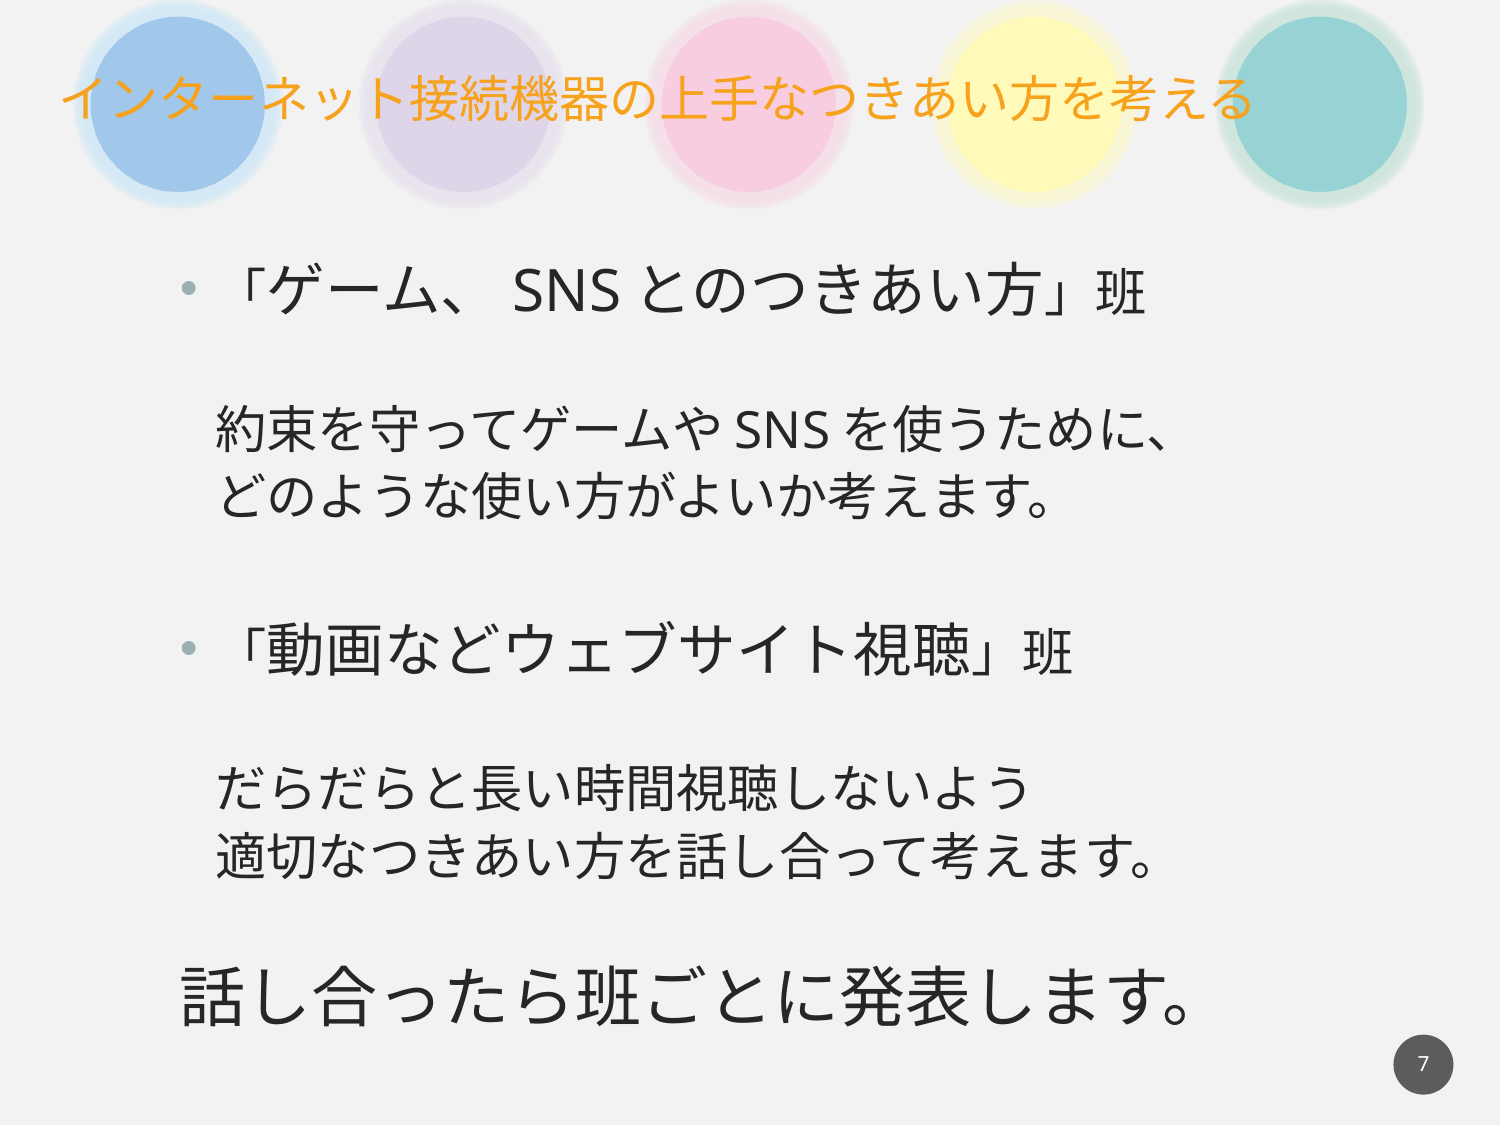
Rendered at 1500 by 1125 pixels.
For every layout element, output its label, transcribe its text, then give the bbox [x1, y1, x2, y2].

list 「ゲーム、SNSとのつきあい方」班 約束を守ってゲームやSNSを使うために、 どのような使い方がよいか考えます。 「動画などウェブサイト視聴」班 だらだらと長い時間視聴しないよう 適切なつきあい方を話し合って考えます。 話し合ったら班ごとに発表します。 [164, 238, 1440, 1049]
picture [73, 0, 1424, 209]
slide_number 7 [1393, 1039, 1454, 1095]
